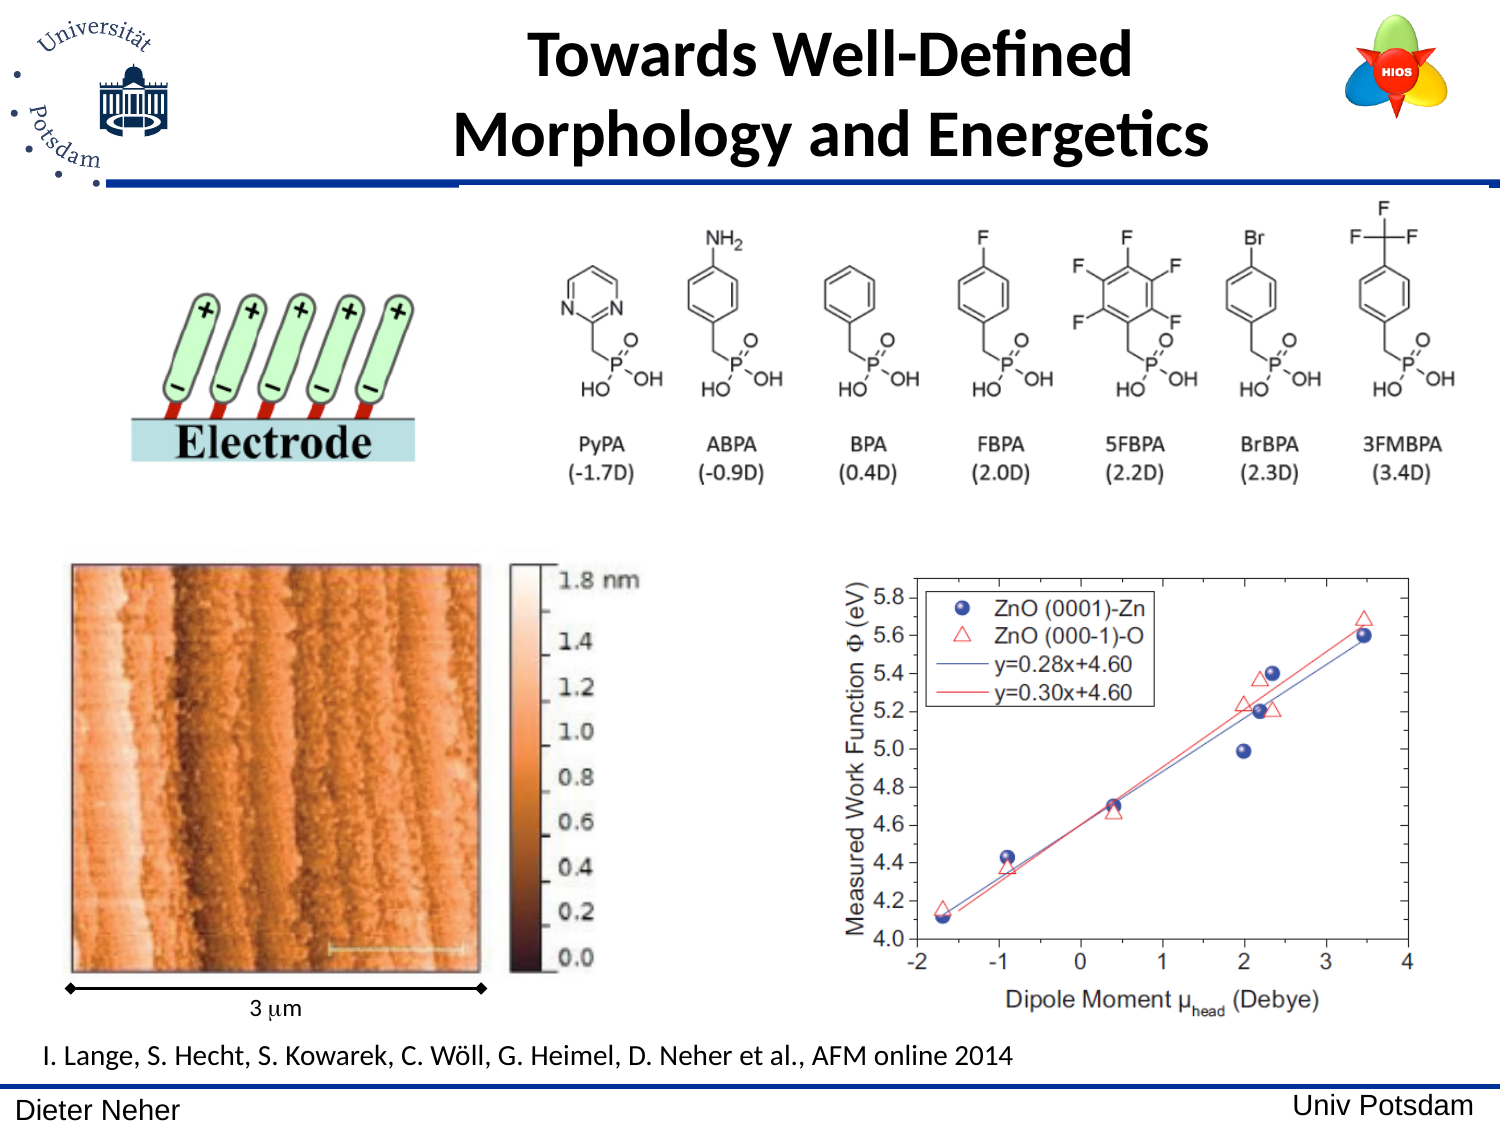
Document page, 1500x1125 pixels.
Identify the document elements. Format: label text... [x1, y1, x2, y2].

picture [1335, 14, 1457, 119]
picture [33, 548, 661, 989]
picture [458, 185, 1489, 500]
picture [90, 263, 439, 481]
text_box 3 m [243, 997, 309, 1028]
picture [811, 555, 1432, 1025]
text_box I. Lange, S. Hecht, S. Kowarek, C. Wöll, G. Heimel, D. Neher et al., AFM online 2014 [36, 1030, 1021, 1077]
title Towards Well-Defined Morphology and Energetics [193, 35, 1470, 178]
